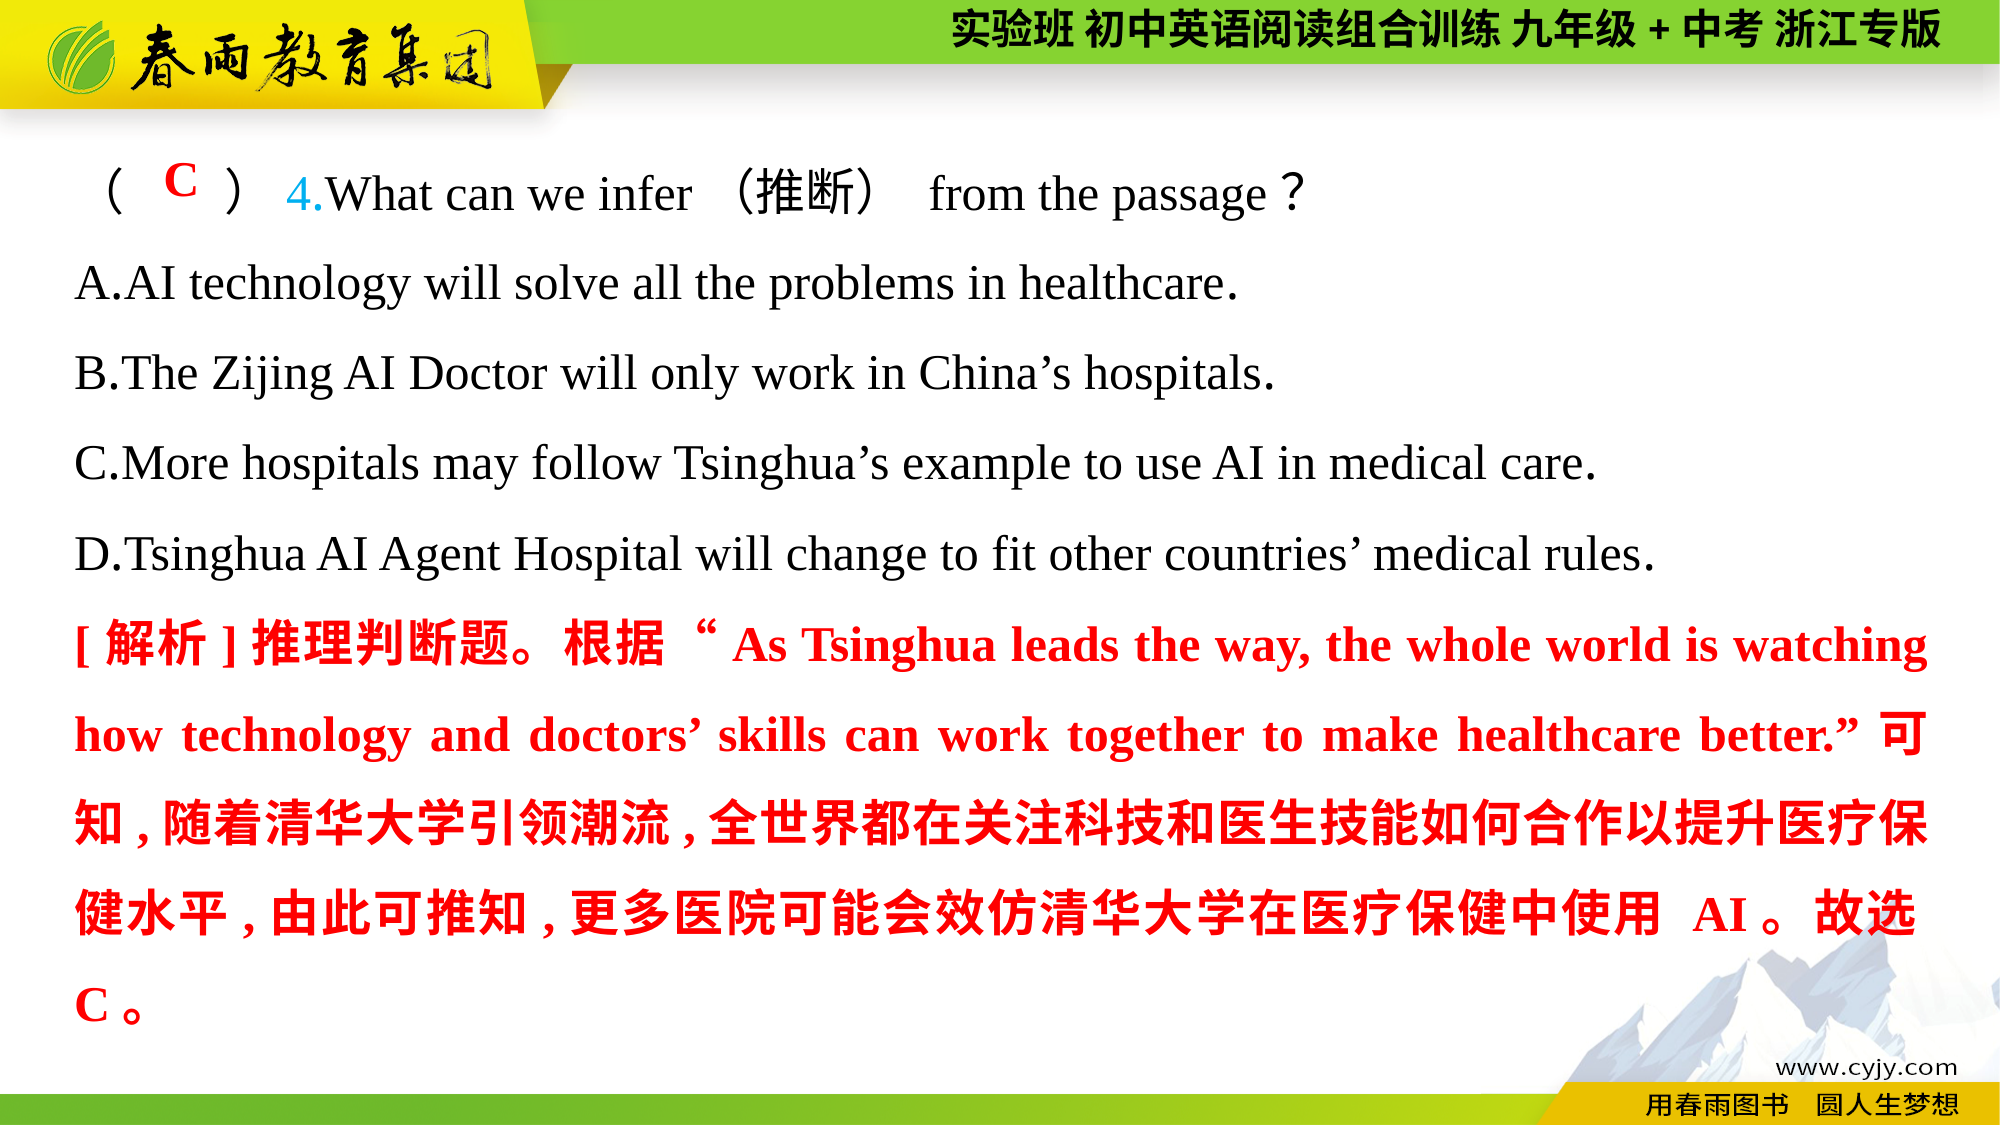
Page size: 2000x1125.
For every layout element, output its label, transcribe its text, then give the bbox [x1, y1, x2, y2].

text_box C [148, 139, 215, 215]
text_box [解析]推理判断题。根据“As Tsinghua leads the way, the whole world is watching how technology and doctors’ skills can work together to make healthcare better.”可知,随着清华大学引领潮流,全世界都在关注科技和医生技能如何合作以提升医疗保健水平,由此可推知,更多医院可能会效仿清华大学在医疗保健中使用 AI。故选C。 [59, 574, 1944, 1040]
list （ ）4.What can we infer（推断） from the passage？ A.AI technology will solve all the problems in healthcare. B.The Zijing AI Doctor will only work in China’s hospitals. C.More hospitals may follow Tsinghua’s example to use AI in medical care. D.Tsinghua AI Agent Hospital will change to fit other countries’ medical rules. [59, 122, 1944, 574]
picture [0, 0, 2000, 1125]
